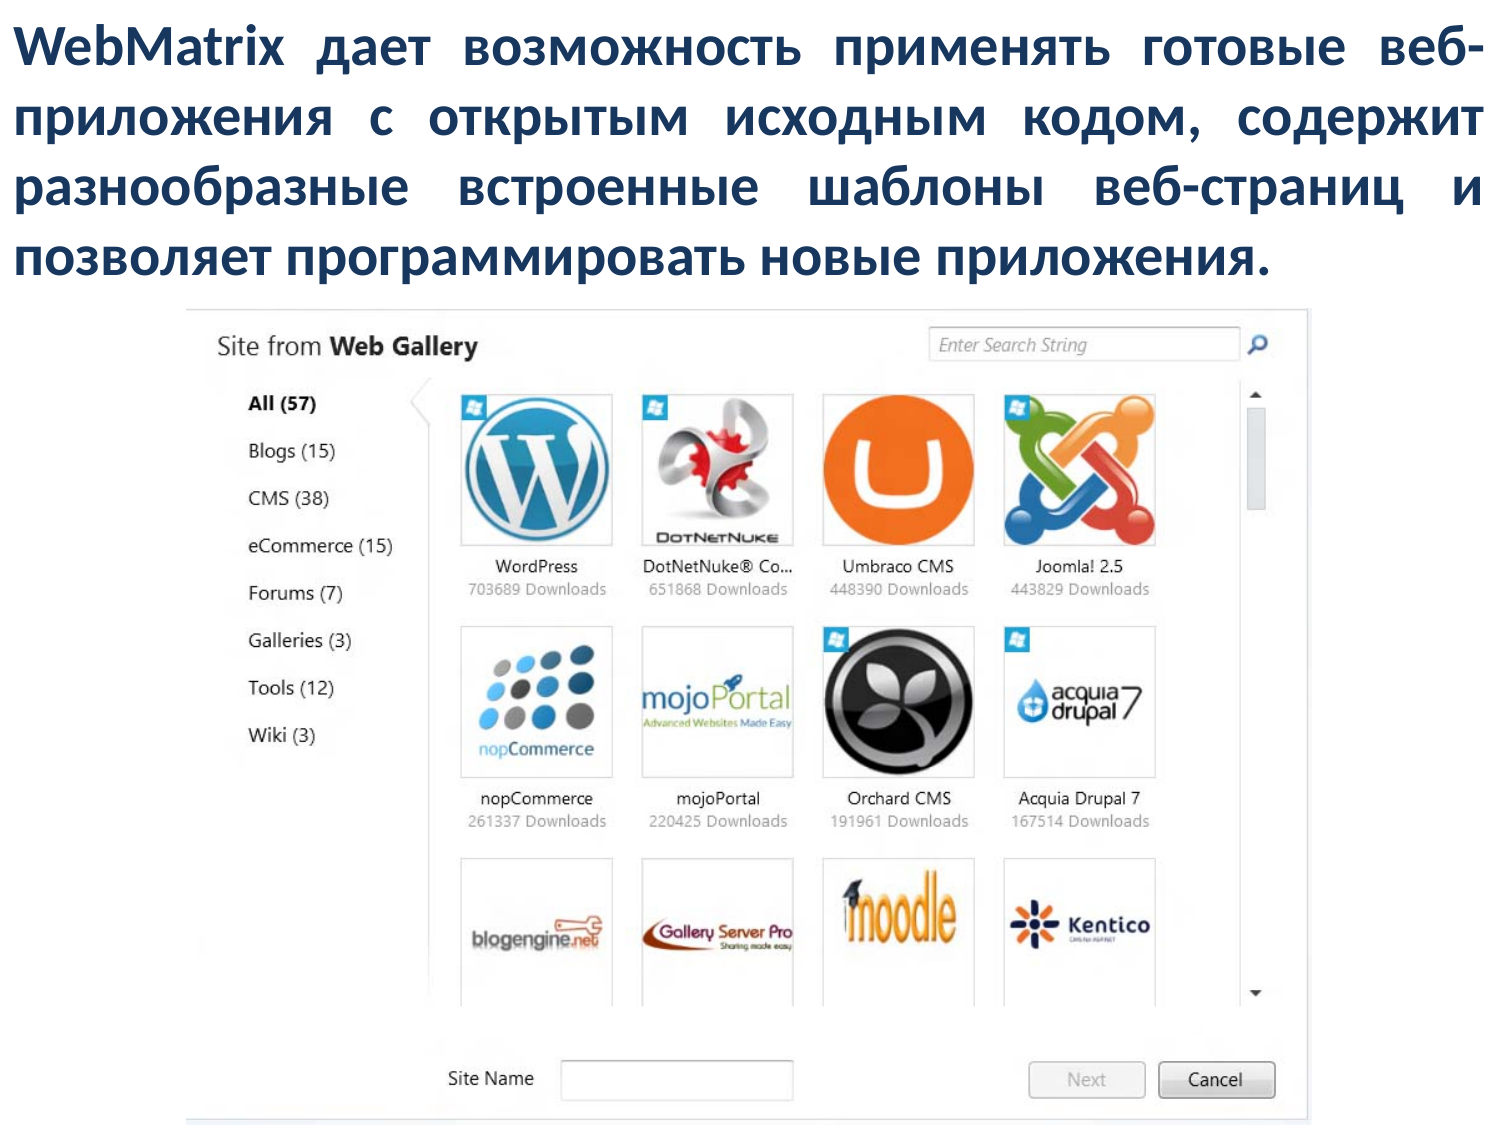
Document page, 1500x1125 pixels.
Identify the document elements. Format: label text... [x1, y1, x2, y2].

picture [186, 307, 1312, 1125]
text_box WebMatrix дает возможность применять готовые веб-приложения с открытым исходным кодом, содержит разнообразные встроенные шаблоны веб-страниц и позволяет программировать новые приложения. [0, 0, 1500, 295]
